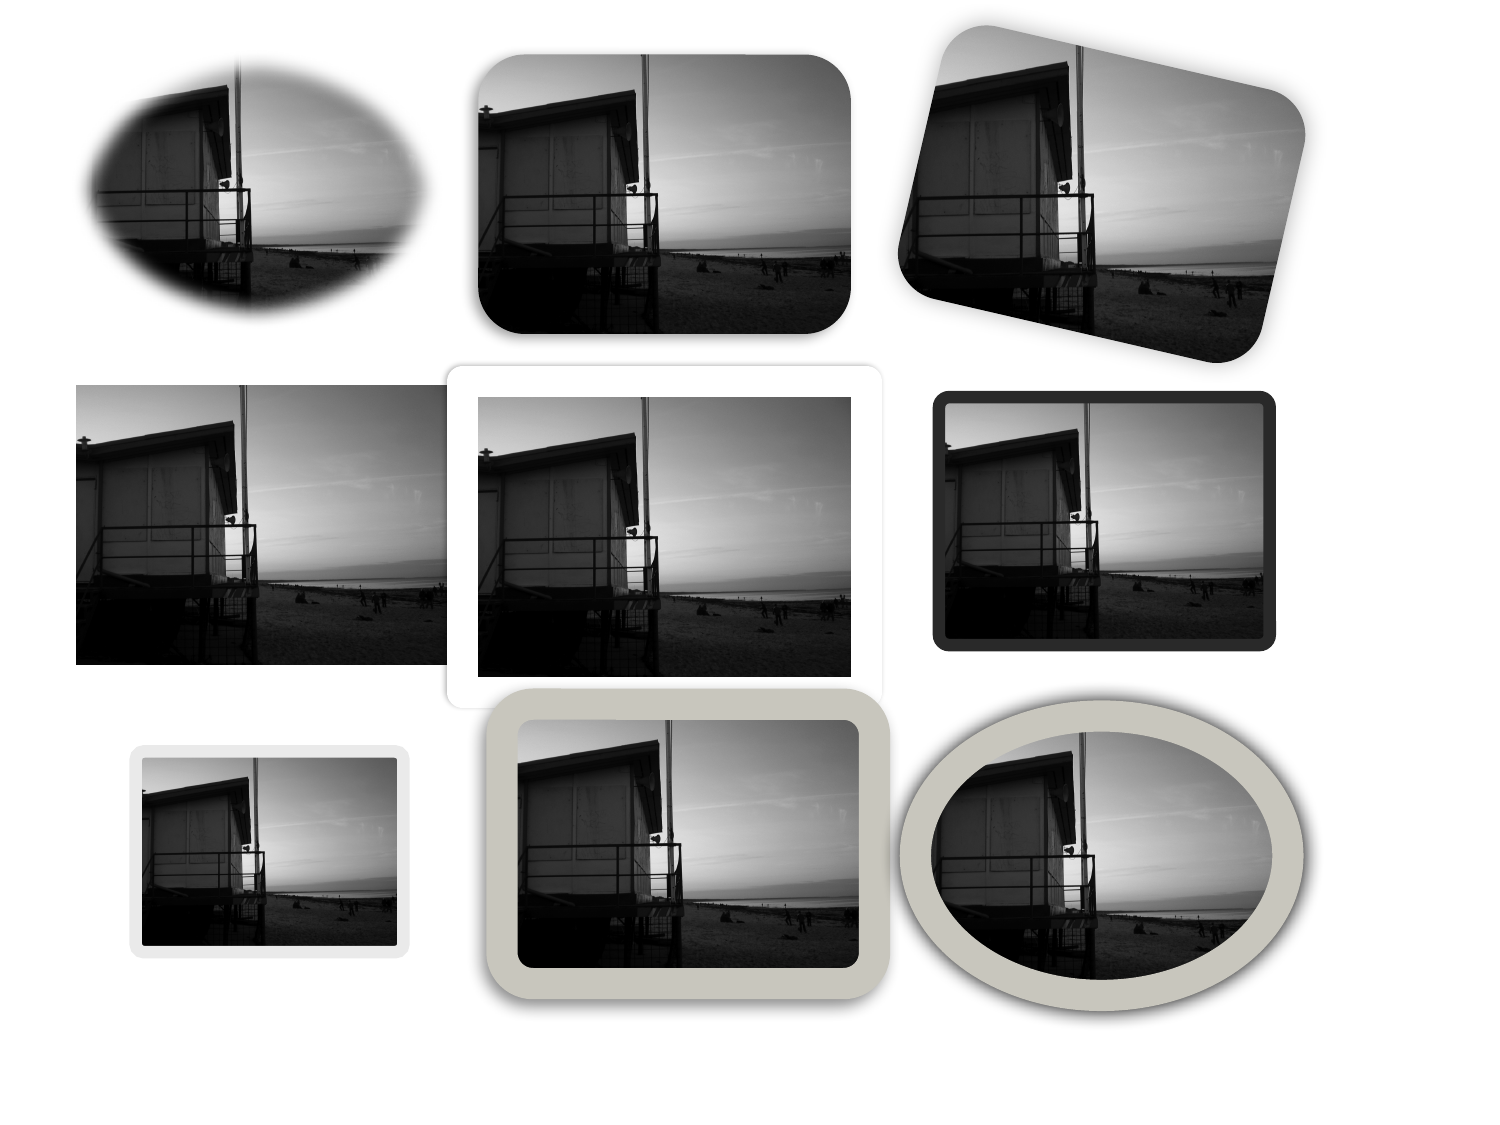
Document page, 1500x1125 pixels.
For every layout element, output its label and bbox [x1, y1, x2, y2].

picture [70, 49, 444, 330]
picture [135, 751, 404, 953]
picture [76, 385, 450, 665]
picture [938, 396, 1270, 646]
picture [501, 703, 875, 984]
picture [478, 396, 852, 677]
picture [478, 54, 852, 335]
picture [915, 715, 1289, 996]
picture [897, 25, 1306, 363]
